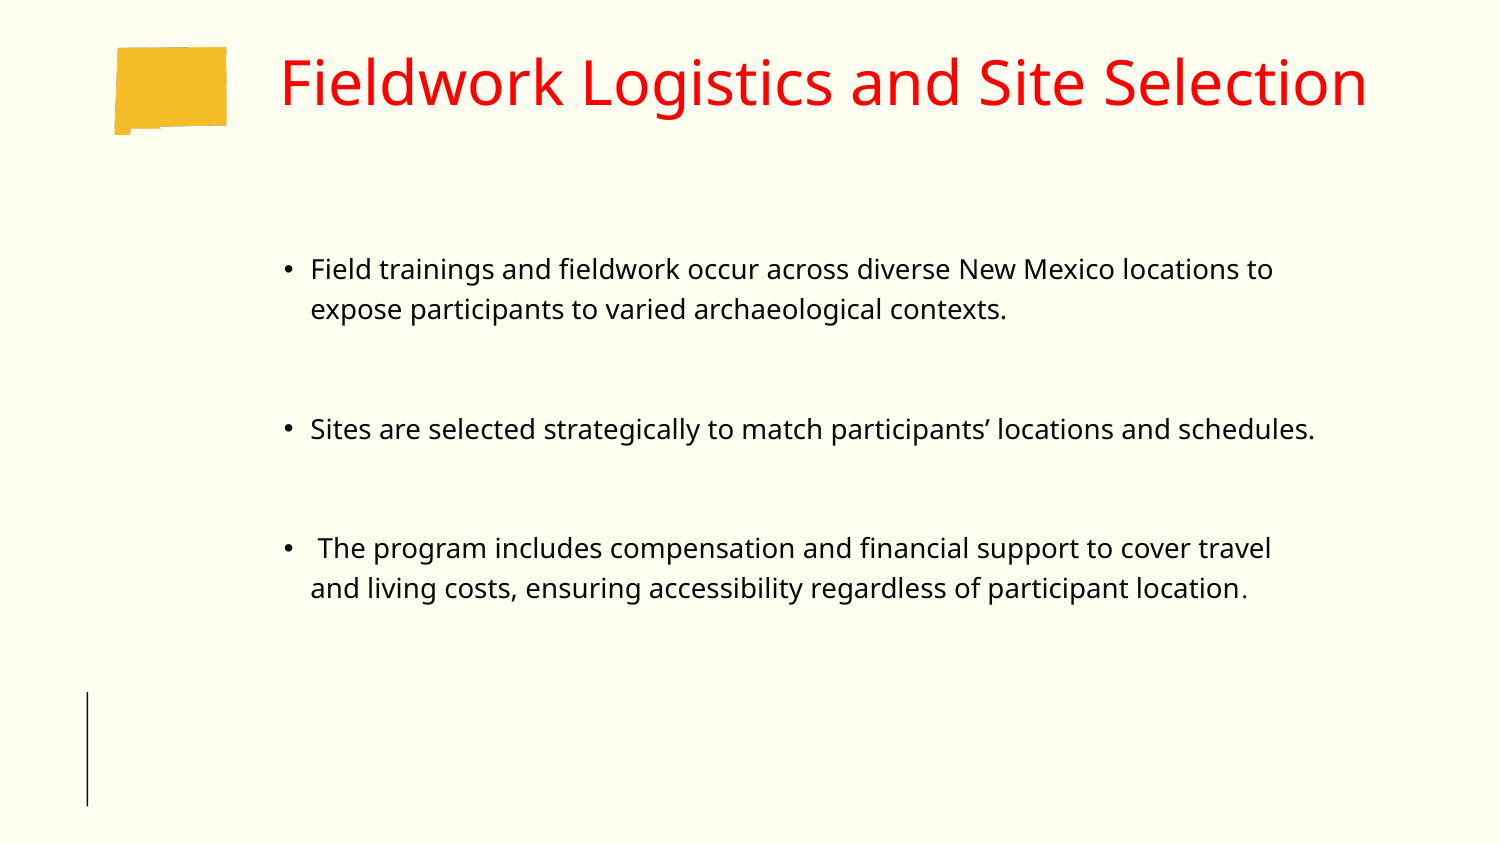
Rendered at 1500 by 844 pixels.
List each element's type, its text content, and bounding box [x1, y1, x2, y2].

title Fieldwork Logistics and Site Selection [254, 27, 1386, 155]
list Field trainings and fieldwork occur across diverse New Mexico locations to expose participants to varied archaeological contexts. Sites are selected strategically to match participants’ locations and schedules. The program includes compensation and financial support to cover travel and living costs, ensuring accessibility regardless of participant location. [268, 230, 1333, 654]
picture [114, 46, 227, 135]
